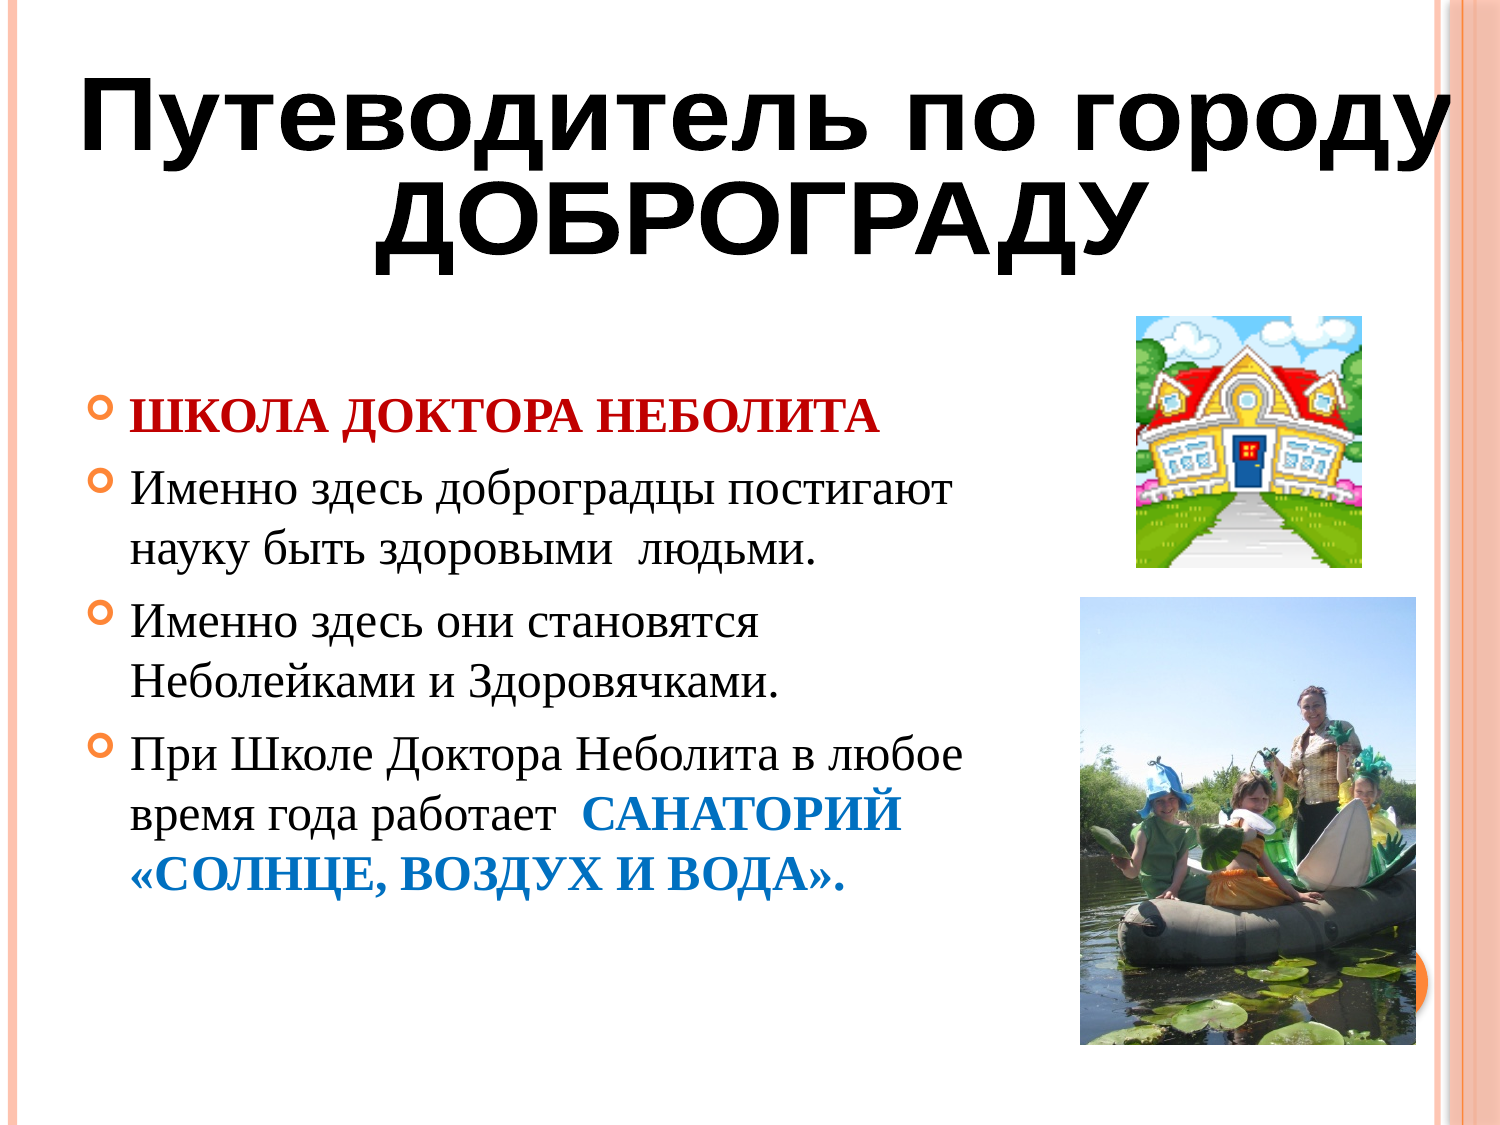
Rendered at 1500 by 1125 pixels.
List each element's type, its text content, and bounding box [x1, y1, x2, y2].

list ШКОЛА ДОКТОРА НЕБОЛИТА Именно здесь доброградцы постигают науку быть здоровыми людьми. Именно здесь они становятся Неболейками и Здоровячками. При Школе Доктора Неболита в любое время года работает САНАТОРИЙ «СОЛНЦЕ, ВОЗДУХ И ВОДА». [70, 375, 1016, 1038]
picture [1080, 597, 1416, 1045]
picture [1136, 315, 1362, 568]
